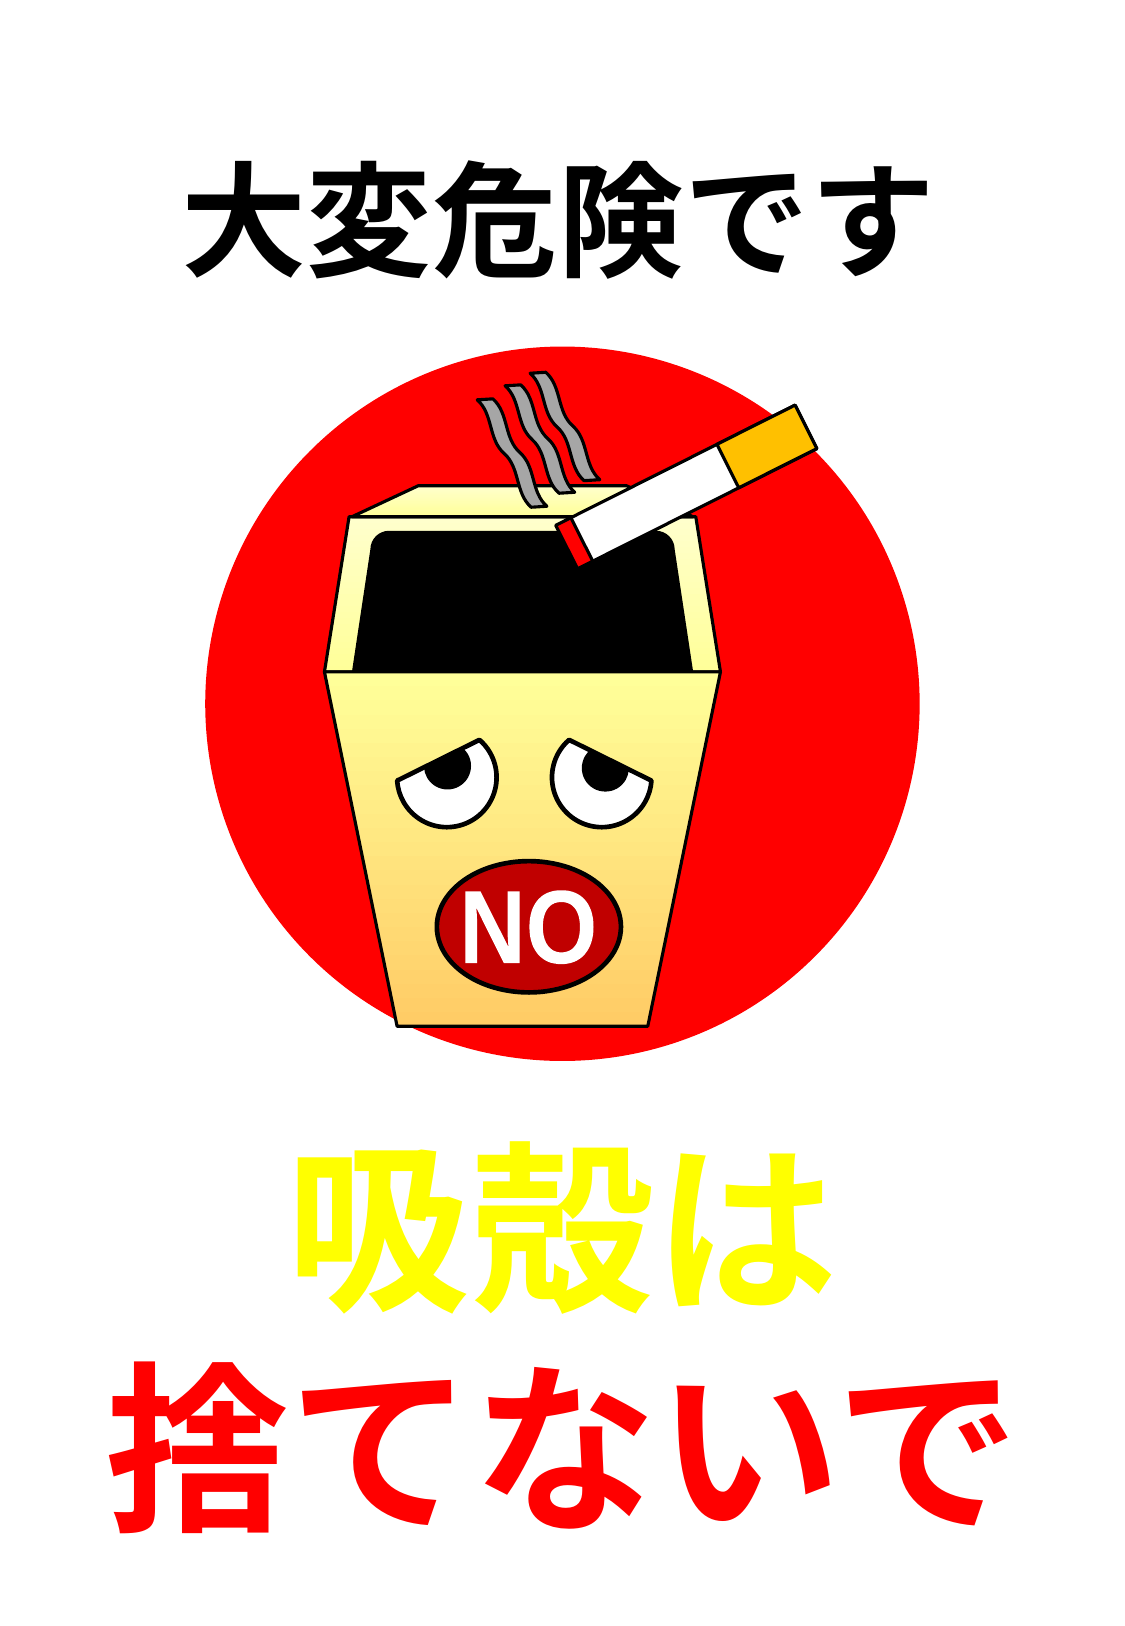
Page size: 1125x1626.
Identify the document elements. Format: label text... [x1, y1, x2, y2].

text_box 大変危険です [0, 135, 1125, 300]
text_box 吸殻は 捨てないで [0, 1106, 1125, 1562]
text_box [204, 326, 920, 1062]
